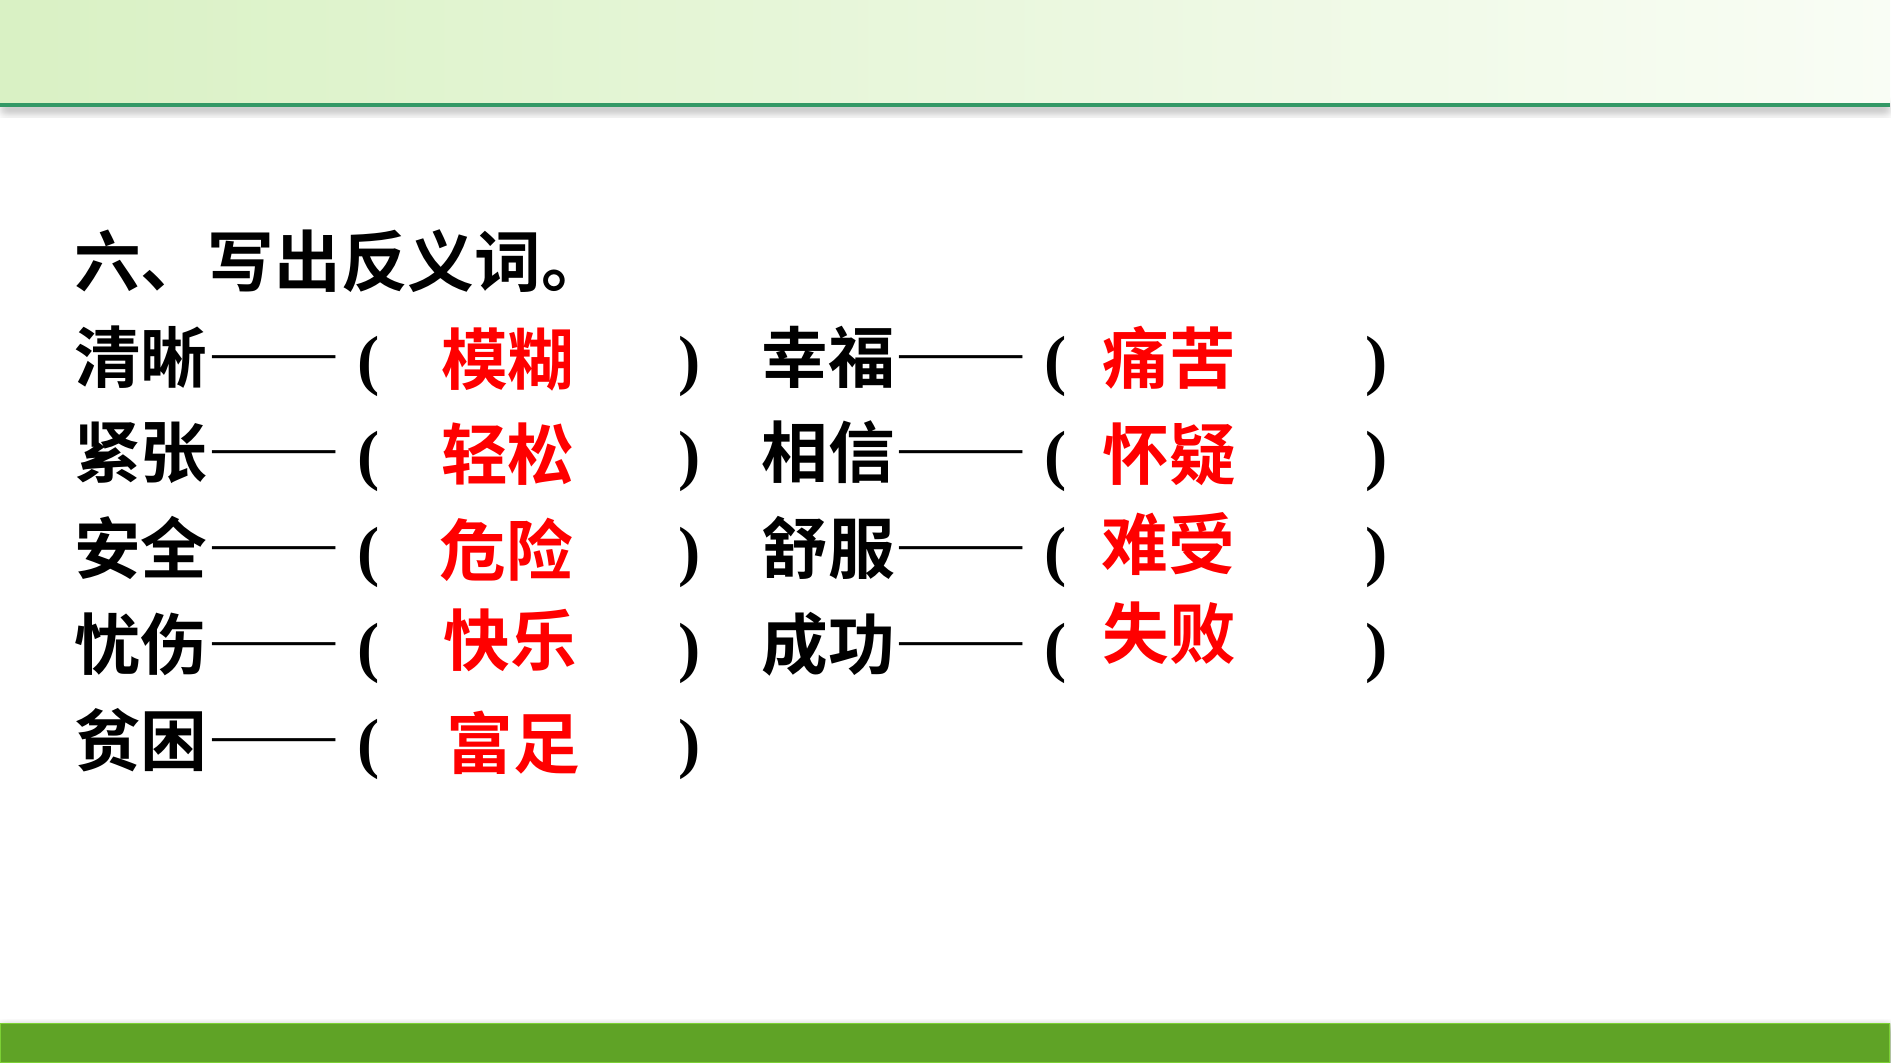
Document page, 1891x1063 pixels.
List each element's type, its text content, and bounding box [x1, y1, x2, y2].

text_box 快乐 [429, 590, 593, 686]
text_box 危险 [425, 501, 589, 596]
text_box 富足 [432, 694, 596, 790]
text_box 六、写出反义词。 清晰——( ) 幸福——( ) 紧张——( ) 相信——( ) 安全——( ) 舒服——( ) 忧伤——( ) 成功——( ) 贫困——( ) [59, 196, 1833, 787]
text_box 怀疑 [1087, 405, 1252, 500]
text_box 痛苦 [1087, 309, 1252, 405]
text_box 难受 [1086, 495, 1250, 590]
text_box 失败 [1087, 584, 1252, 680]
text_box 模糊 [426, 311, 590, 405]
text_box 轻松 [426, 405, 590, 500]
